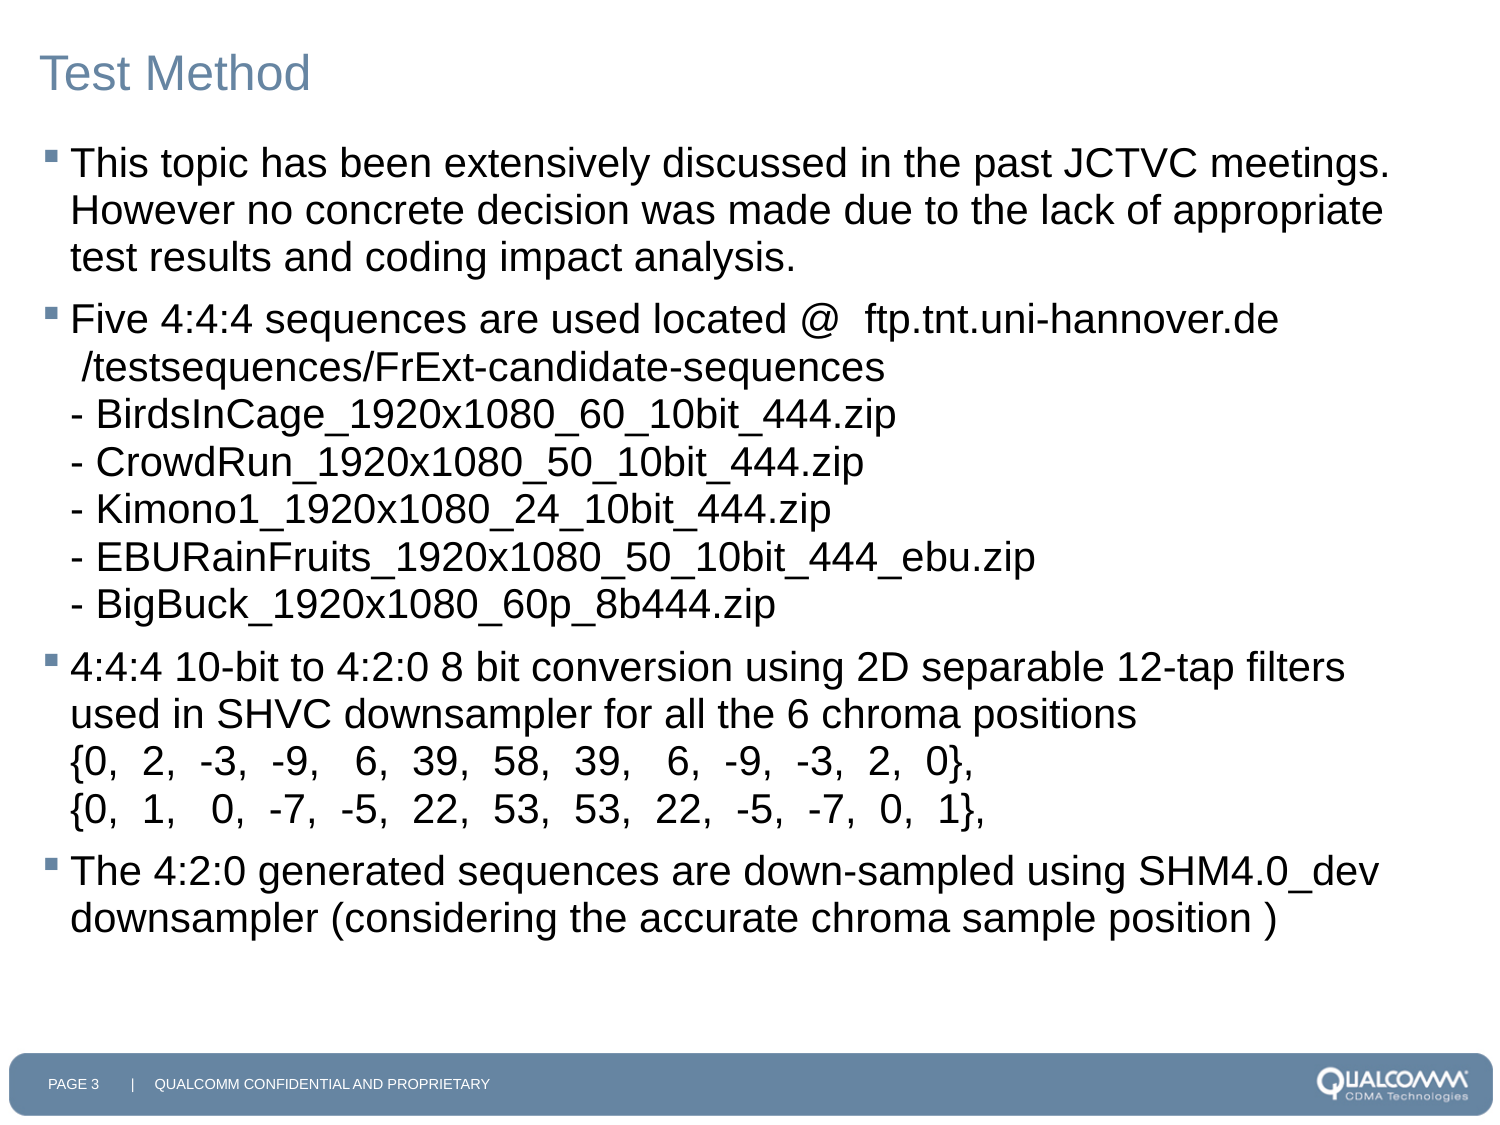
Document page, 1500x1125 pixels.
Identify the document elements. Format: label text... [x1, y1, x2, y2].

list This topic has been extensively discussed in the past JCTVC meetings. However no concrete decision was made due to the lack of appropriate test results and coding impact analysis. Five 4:4:4 sequences are used located @ ftp.tnt.uni-hannover.de /testsequences/FrExt-candidate-sequences - BirdsInCage_1920x1080_60_10bit_444.zip - CrowdRun_1920x1080_50_10bit_444.zip - Kimono1_1920x1080_24_10bit_444.zip - EBURainFruits_1920x1080_50_10bit_444_ebu.zip - BigBuck_1920x1080_60p_8b444.zip 4:4:4 10-bit to 4:2:0 8 bit conversion using 2D separable 12-tap filters used in SHVC downsampler for all the 6 chroma positions {0, 2, -3, -9, 6, 39, 58, 39, 6, -9, -3, 2, 0}, {0, 1, 0, -7, -5, 22, 53, 53, 22, -5, -7, 0, 1}, The 4:2:0 generated sequences are down-sampled using SHM4.0_dev downsampler (considering the accurate chroma sample position ) [26, 131, 1457, 1004]
title Test Method [23, 44, 1457, 138]
picture [0, 1048, 1500, 1125]
